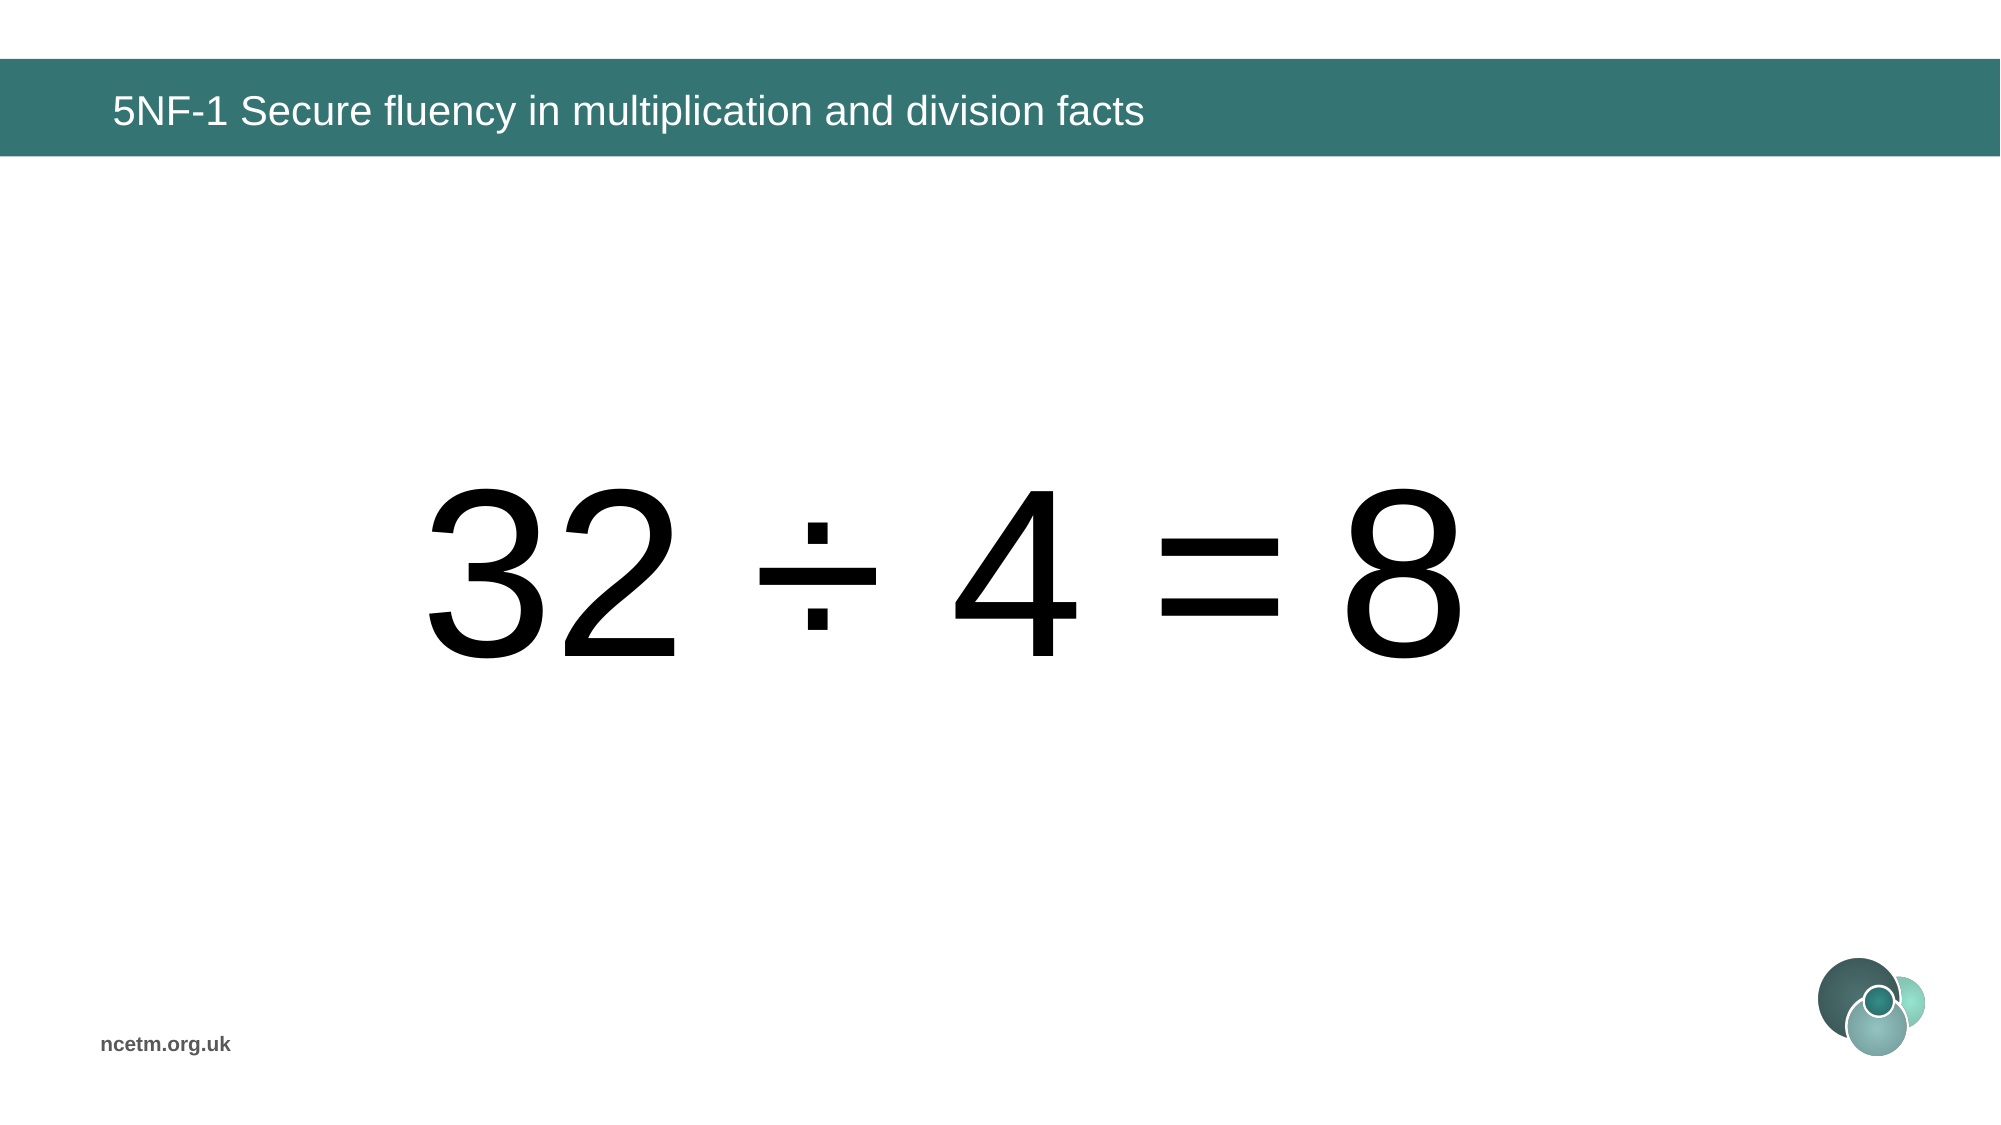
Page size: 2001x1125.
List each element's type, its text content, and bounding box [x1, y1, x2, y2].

picture [1818, 958, 1925, 1056]
text_box 8 [1322, 409, 1486, 712]
title 5NF-1 Secure fluency in multiplication and division facts [97, 76, 1945, 147]
text_box 32 ÷ 4 = [405, 409, 1322, 712]
